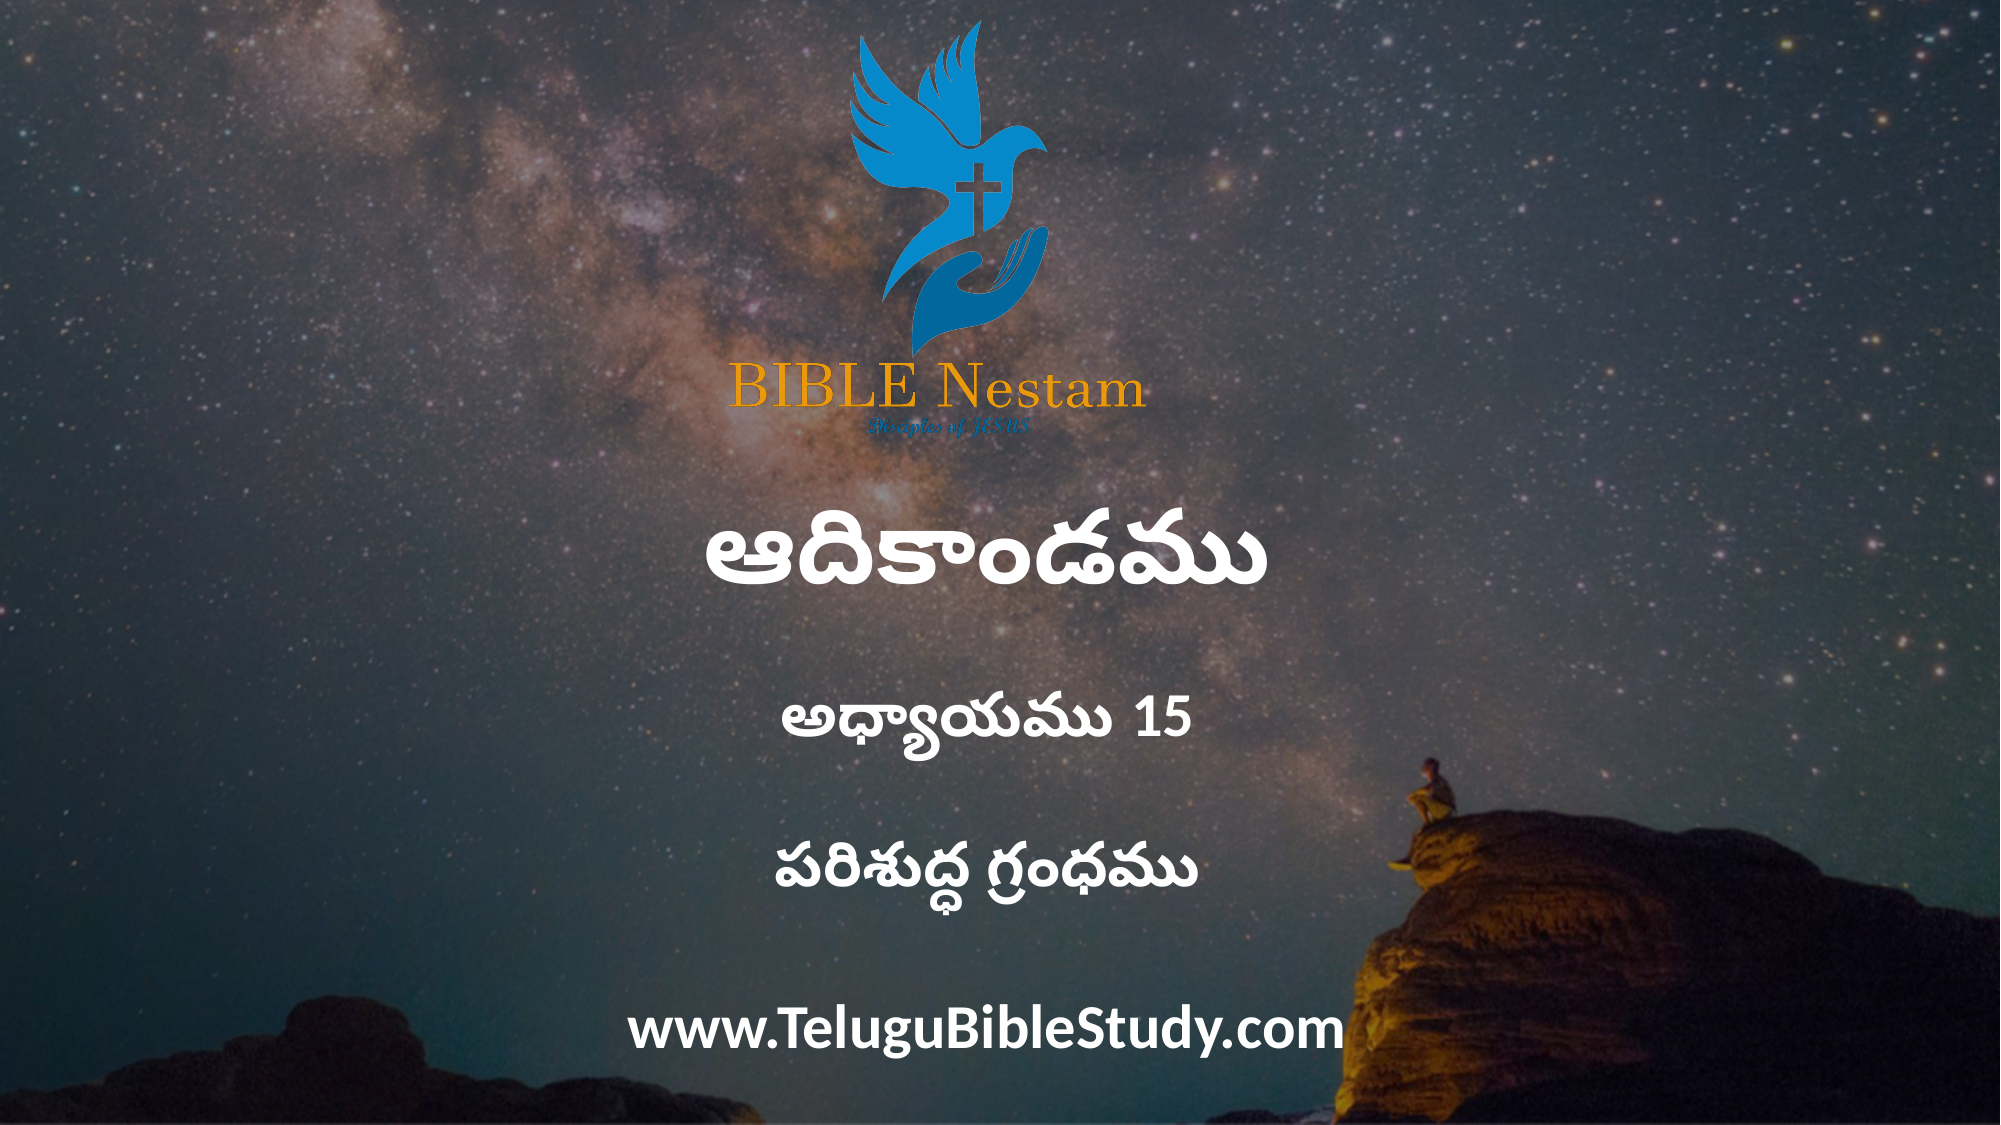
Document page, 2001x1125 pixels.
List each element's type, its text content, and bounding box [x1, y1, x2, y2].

picture [0, 0, 2000, 1125]
title ఆదికాండము [50, 437, 1925, 646]
subtitle అధ్యాయము 15 పరిశుద్ధ గ్రంధము www.TeluguBibleStudy.com [50, 666, 1925, 1084]
